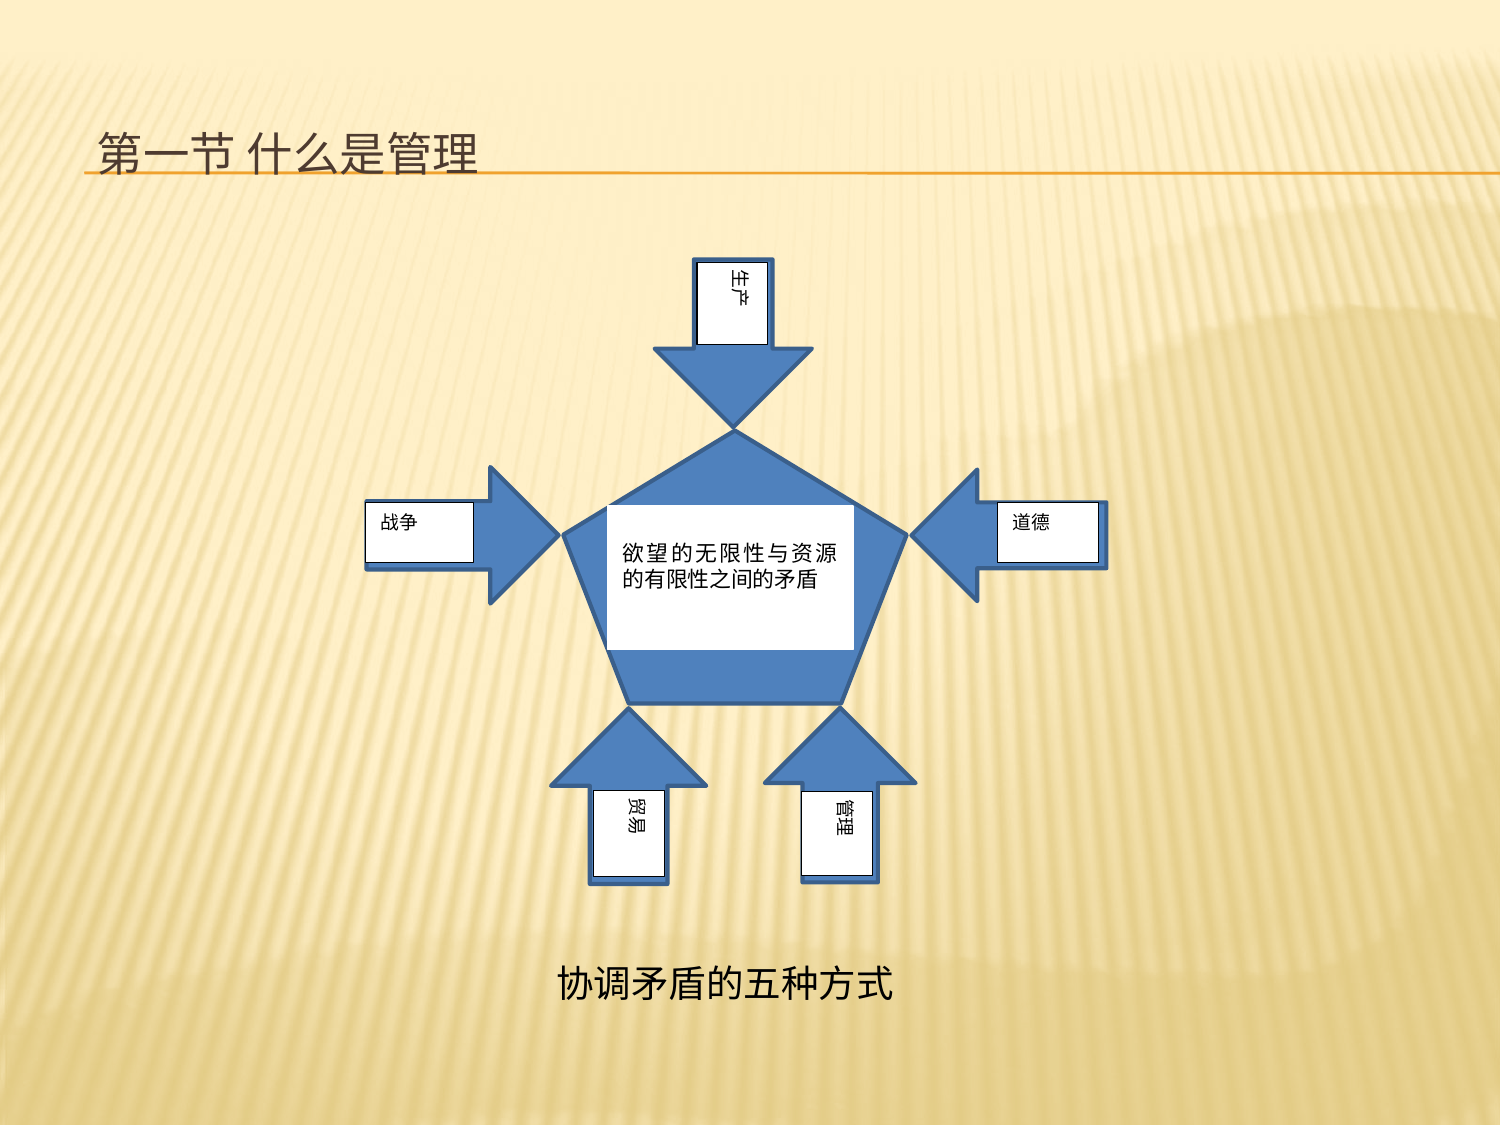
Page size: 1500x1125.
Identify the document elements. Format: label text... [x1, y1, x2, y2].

title 第一节 什么是管理 [82, 117, 1432, 245]
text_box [365, 259, 1107, 885]
text_box 协调矛盾的五种方式 [541, 952, 959, 1013]
